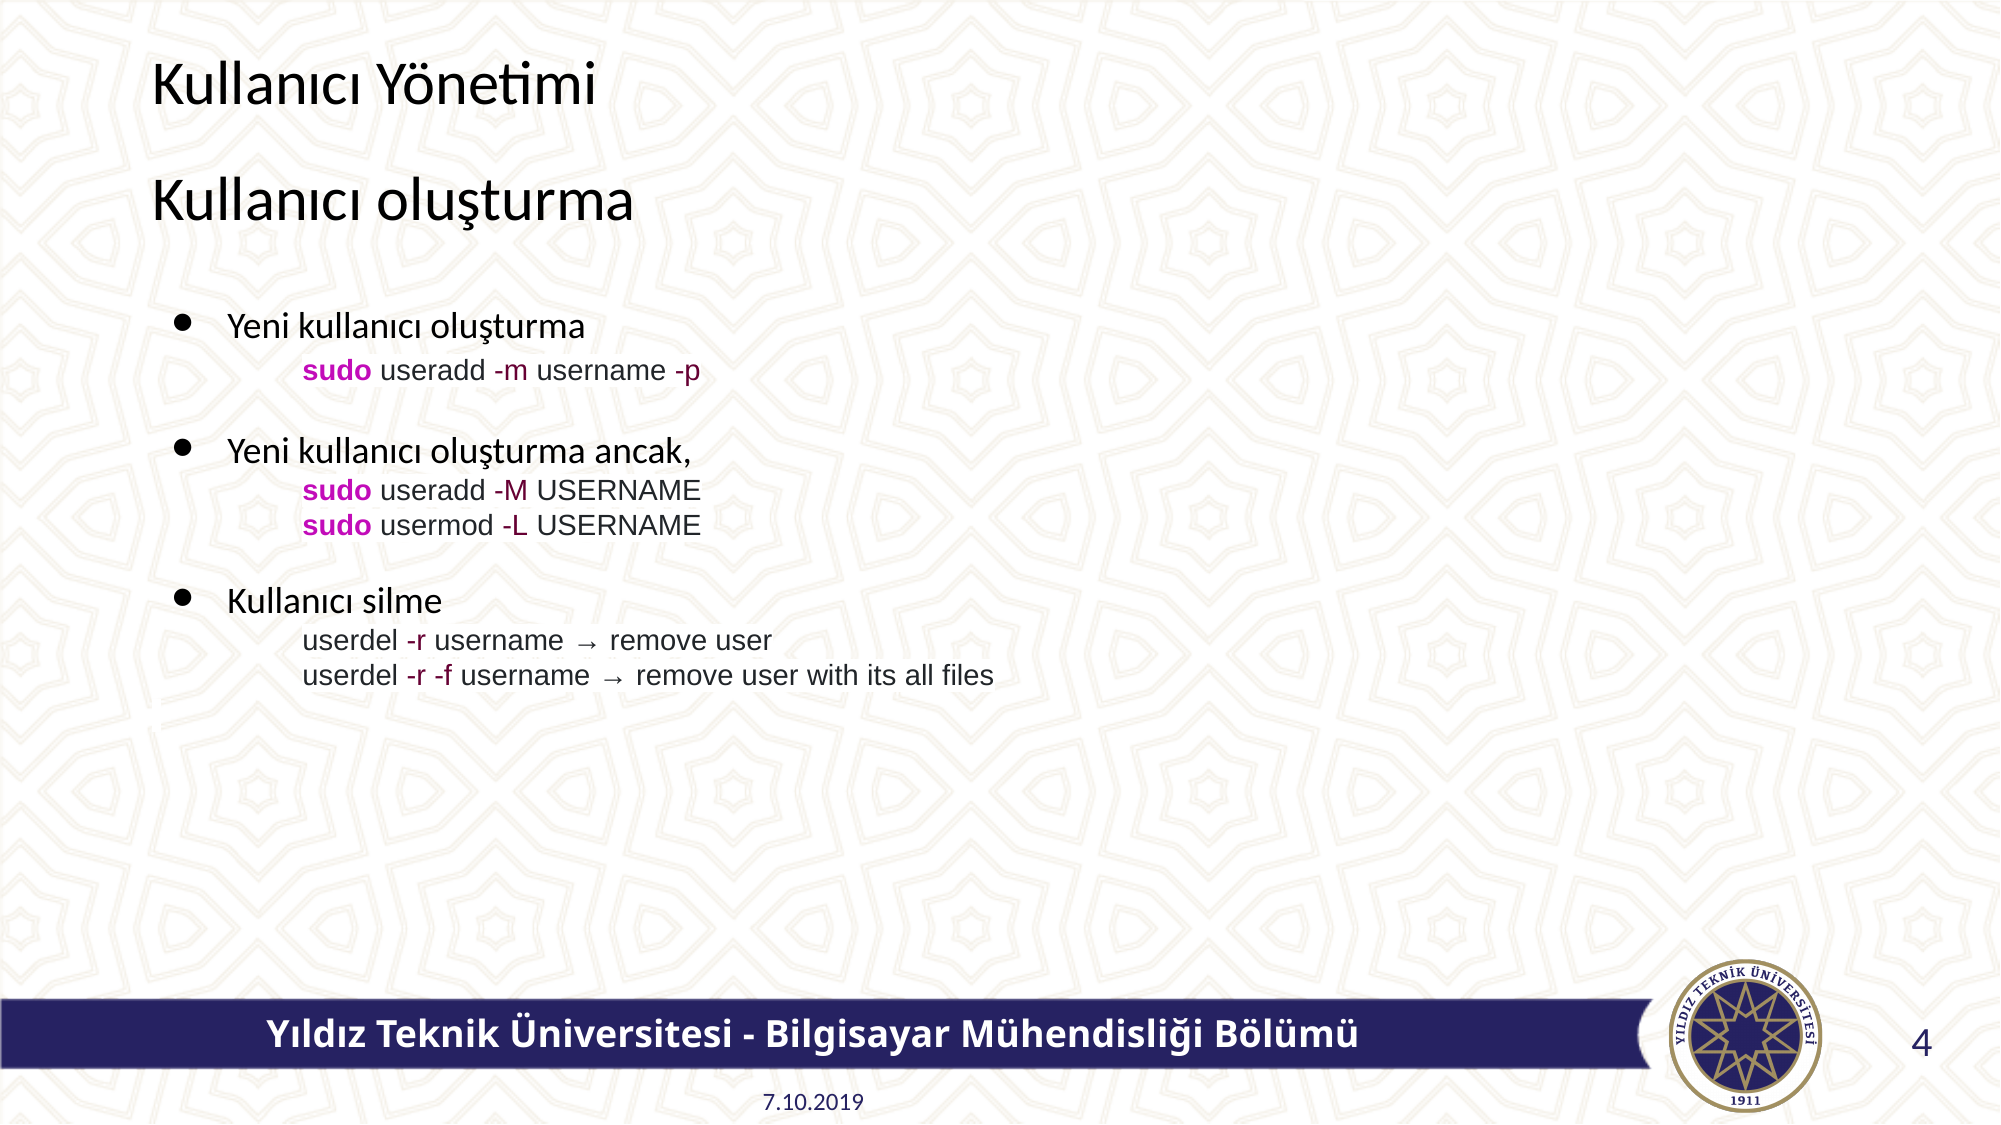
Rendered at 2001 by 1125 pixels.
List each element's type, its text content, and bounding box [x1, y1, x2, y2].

picture [0, 0, 2000, 1125]
text_box Kullanıcı oluşturma Yeni kullanıcı oluşturma sudo useradd -m username -p Yeni kullanıcı oluşturma ancak, sudo useradd -M USERNAME sudo usermod -L USERNAME Kullanıcı silme userdel -r username → remove user userdel -r -f username → remove user with its all files [137, 151, 1845, 979]
footer Yıldız Teknik Üniversitesi - Bilgisayar Mühendisliği Bölümü [0, 997, 1628, 1069]
slide_number 4 [1844, 1010, 2000, 1071]
title Kullanıcı Yönetimi [137, 59, 1863, 109]
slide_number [0, 1070, 1628, 1125]
